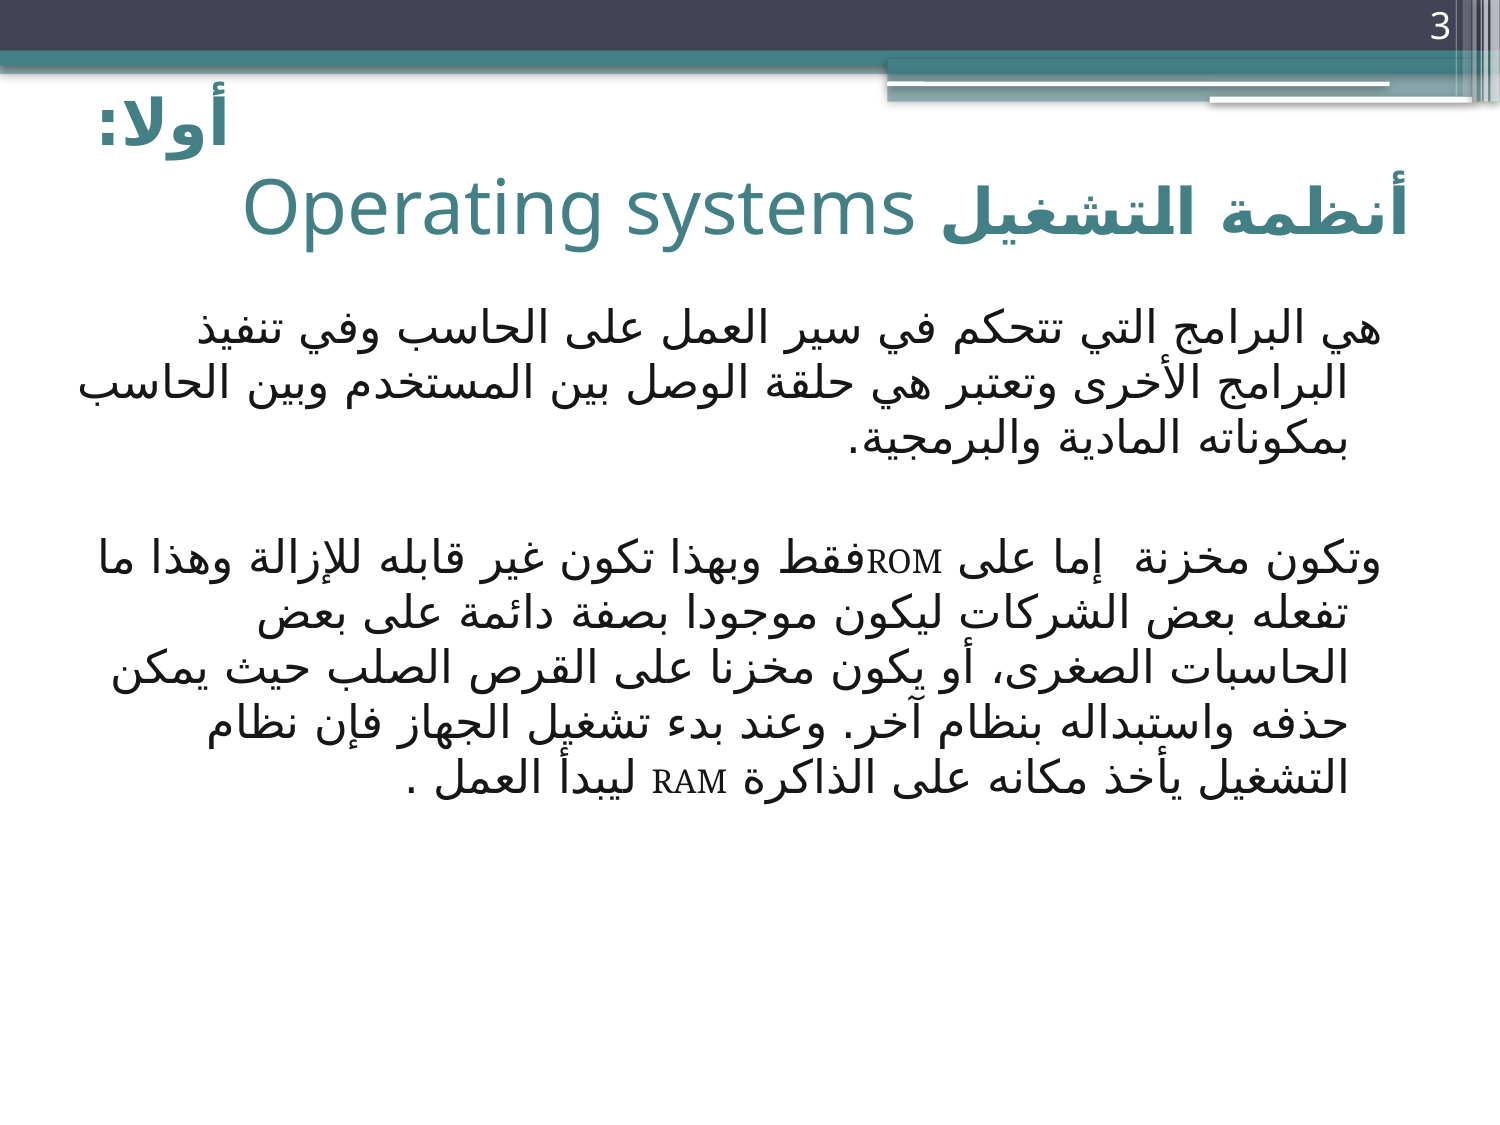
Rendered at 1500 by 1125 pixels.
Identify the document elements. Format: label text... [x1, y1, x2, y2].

title أولا: أنظمة التشغيل Operating systems [75, 70, 1425, 258]
text_box [74, 120, 1425, 308]
slide_number 3 [1341, 0, 1466, 61]
list هي البرامج التي تتحكم في سير العمل على الحاسب وفي تنفيذ البرامج الأخرى وتعتبر هي حلقة الوصل بين المستخدم وبين الحاسب بمكوناته المادية والبرمجية. وتكون مخزنة إما على ROMفقط وبهذا تكون غير قابله للإزالة وهذا ما تفعله بعض الشركات ليكون موجودا بصفة دائمة على بعض الحاسبات الصغرى، أو يكون مخزنا على القرص الصلب حيث يمكن حذفه واستبداله بنظام آخر. وعند بدء تشغيل الجهاز فإن نظام التشغيل يأخذ مكانه على الذاكرة RAM ليبدأ العمل . [62, 290, 1413, 820]
